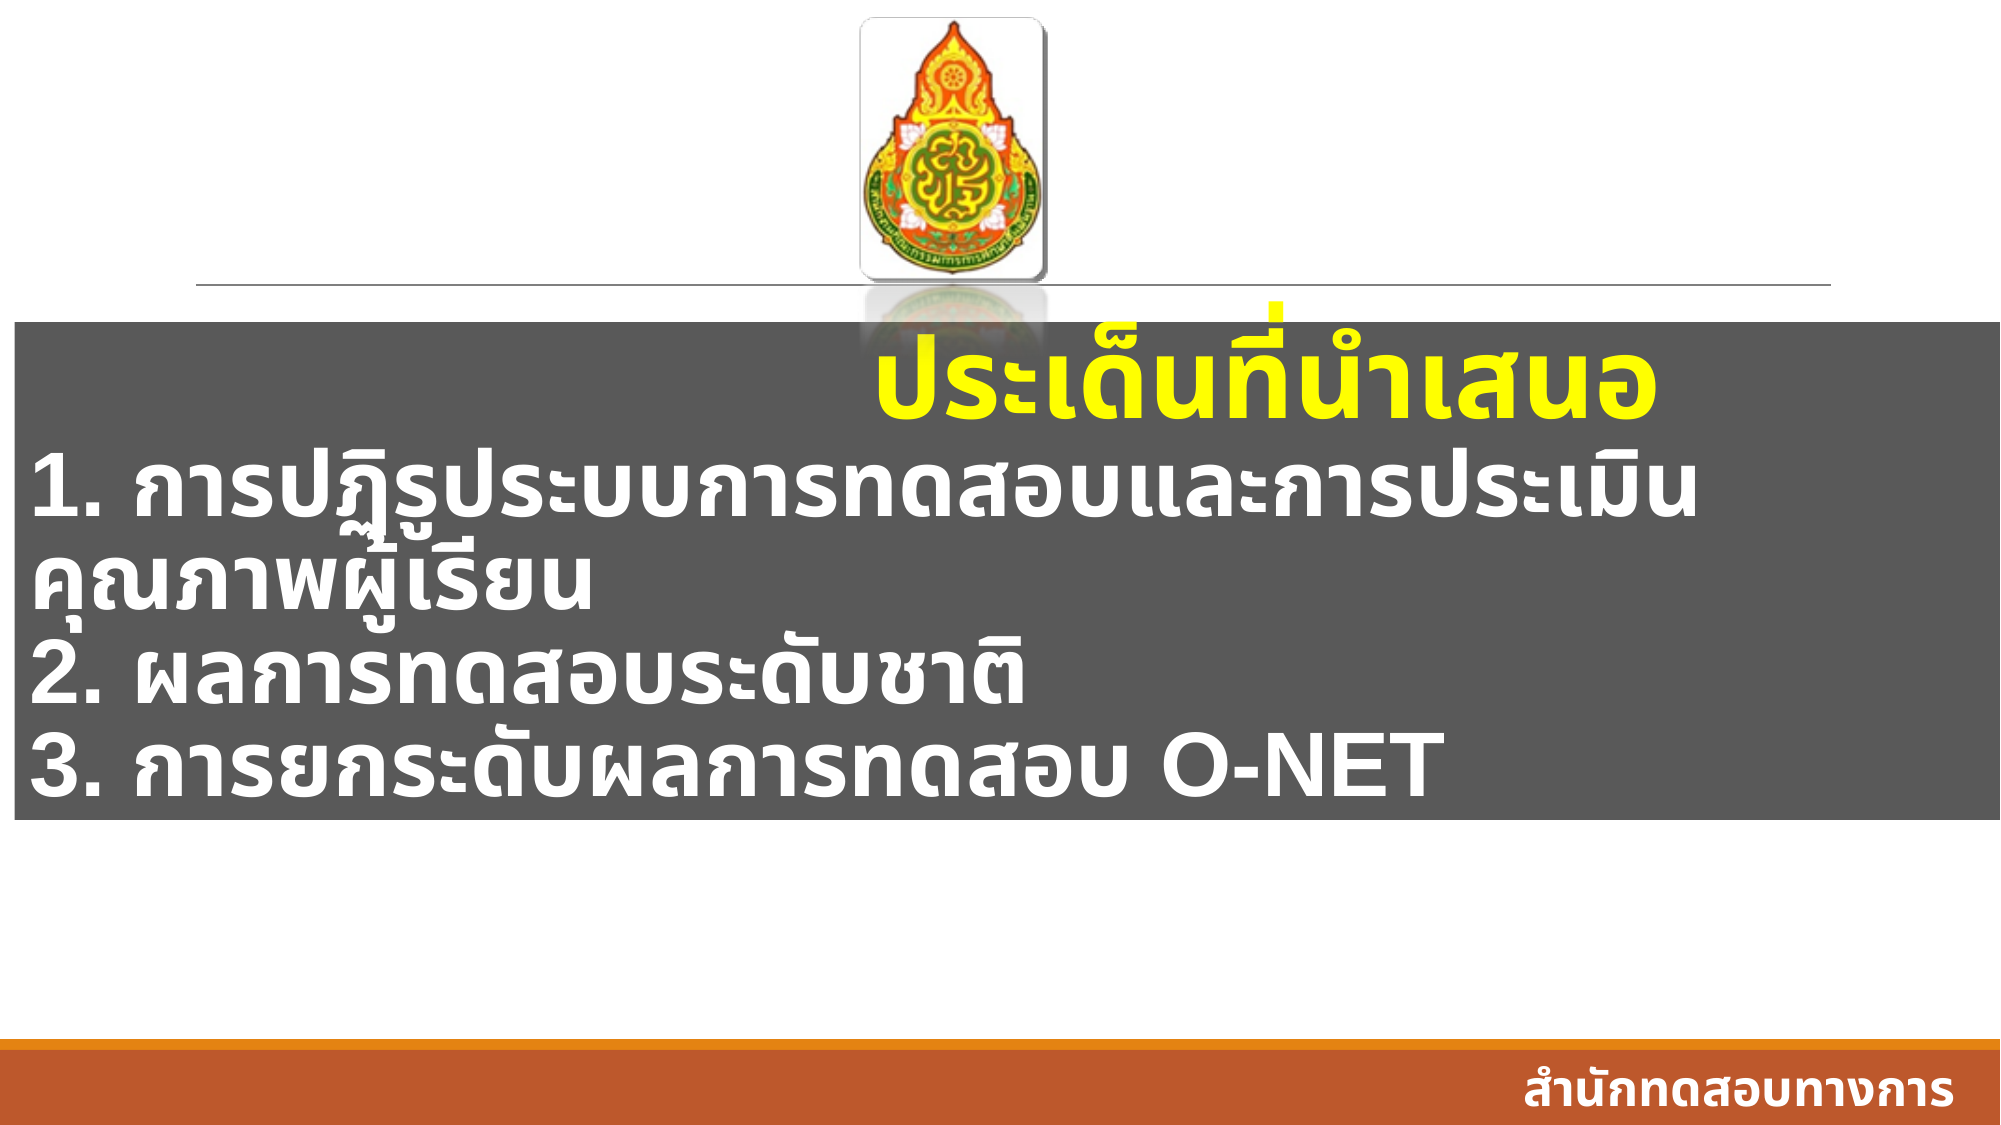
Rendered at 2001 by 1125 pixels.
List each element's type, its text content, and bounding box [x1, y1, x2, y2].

text_box สำนักทดสอบทางการศึกษา สพฐ. [1508, 1049, 1995, 1125]
picture [853, 16, 1051, 549]
title ประเด็นที่นำเสนอ 1. การปฏิรูประบบการทดสอบและการประเมินคุณภาพผู้เรียน 2. ผลการทดสอบระดับชาติ 3. การยกระดับผลการทดสอบ O-NET [14, 322, 2000, 820]
